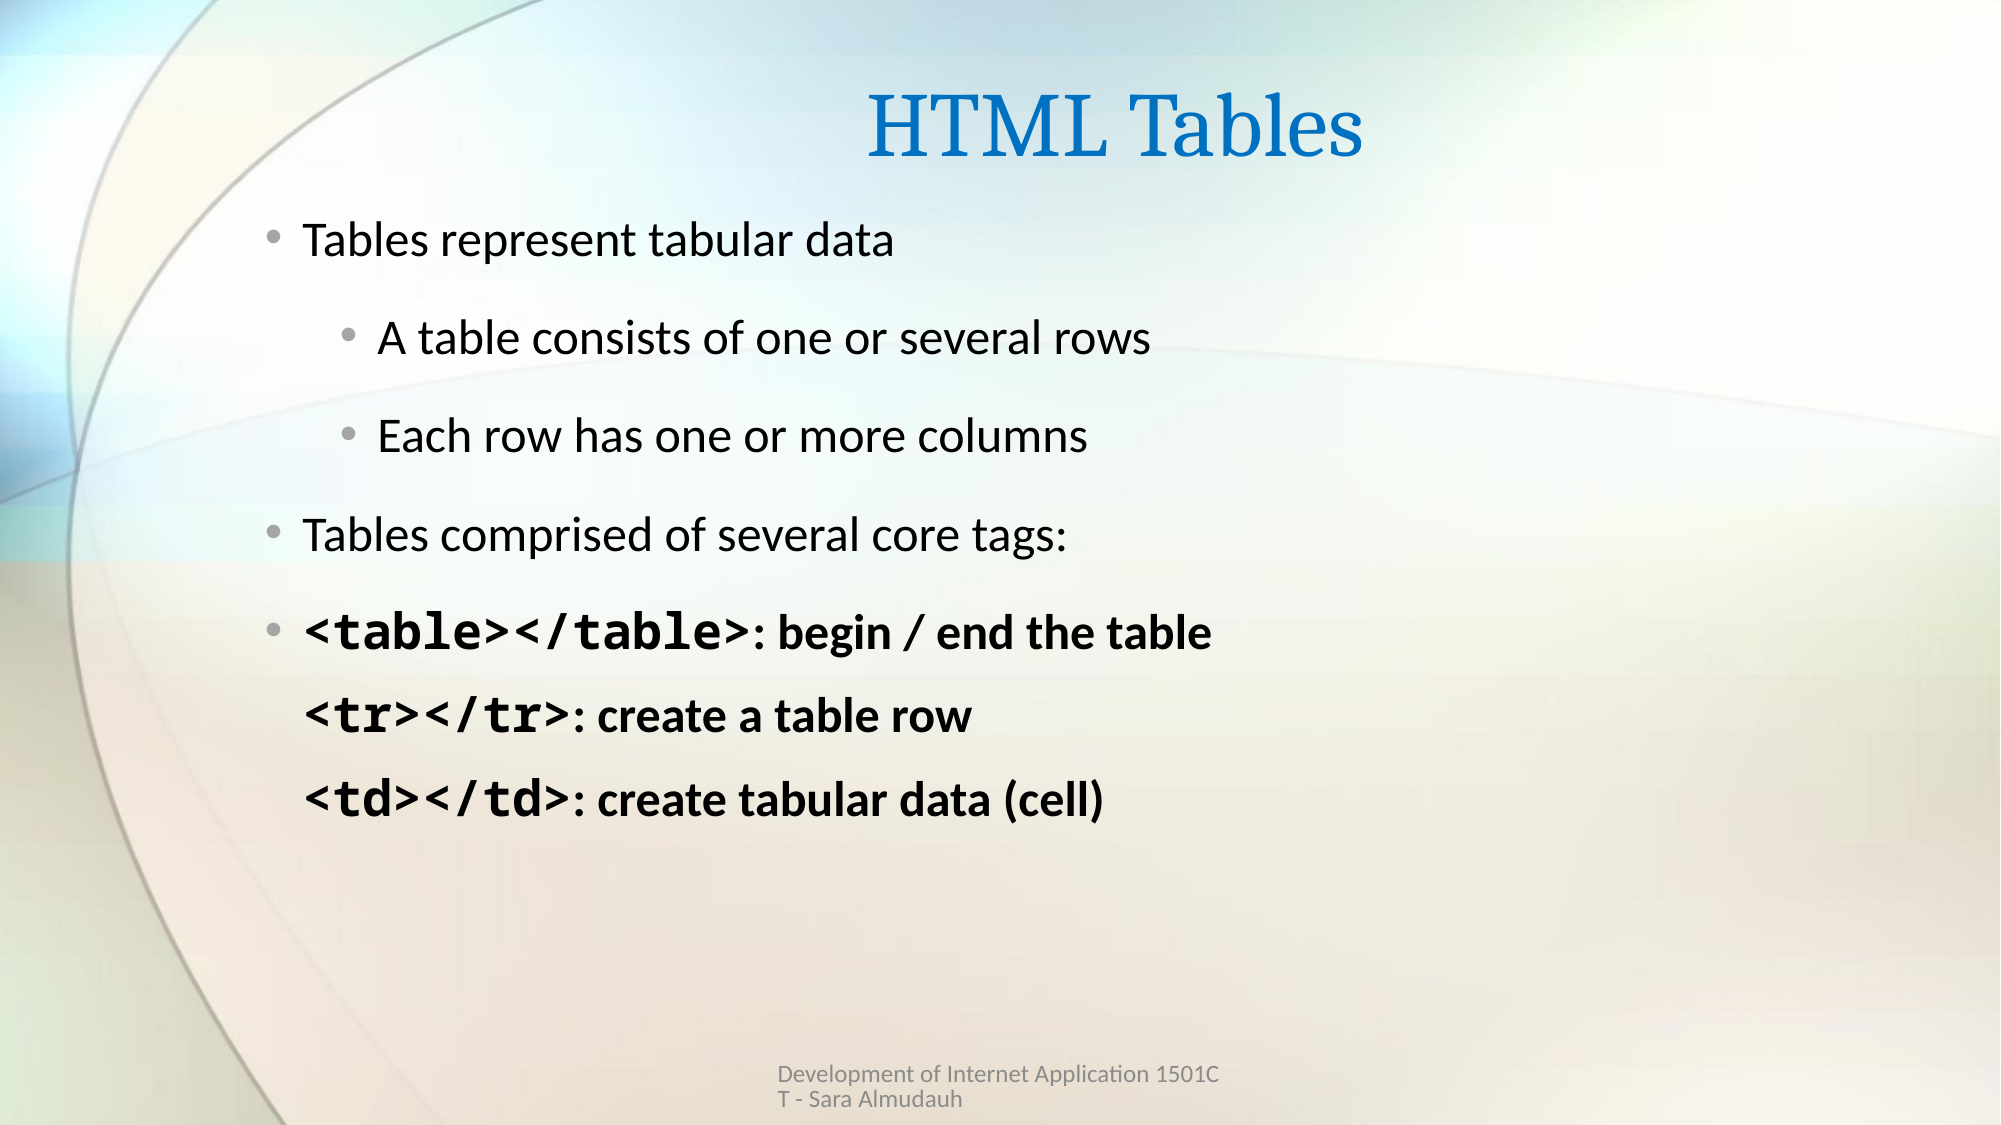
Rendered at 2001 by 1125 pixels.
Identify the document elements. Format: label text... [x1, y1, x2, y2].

footer Development of Internet Application 1501CT - Sara Almudauh [762, 1043, 1238, 1103]
picture [0, 0, 2001, 1125]
title HTML Tables [374, 64, 1857, 176]
list Tables represent tabular data A table consists of one or several rows Each row has one or more columns Tables comprised of several core tags: <table></table>: begin / end the table <tr></tr>: create a table row <td></td>: create tabular data (cell) [249, 175, 1857, 1043]
